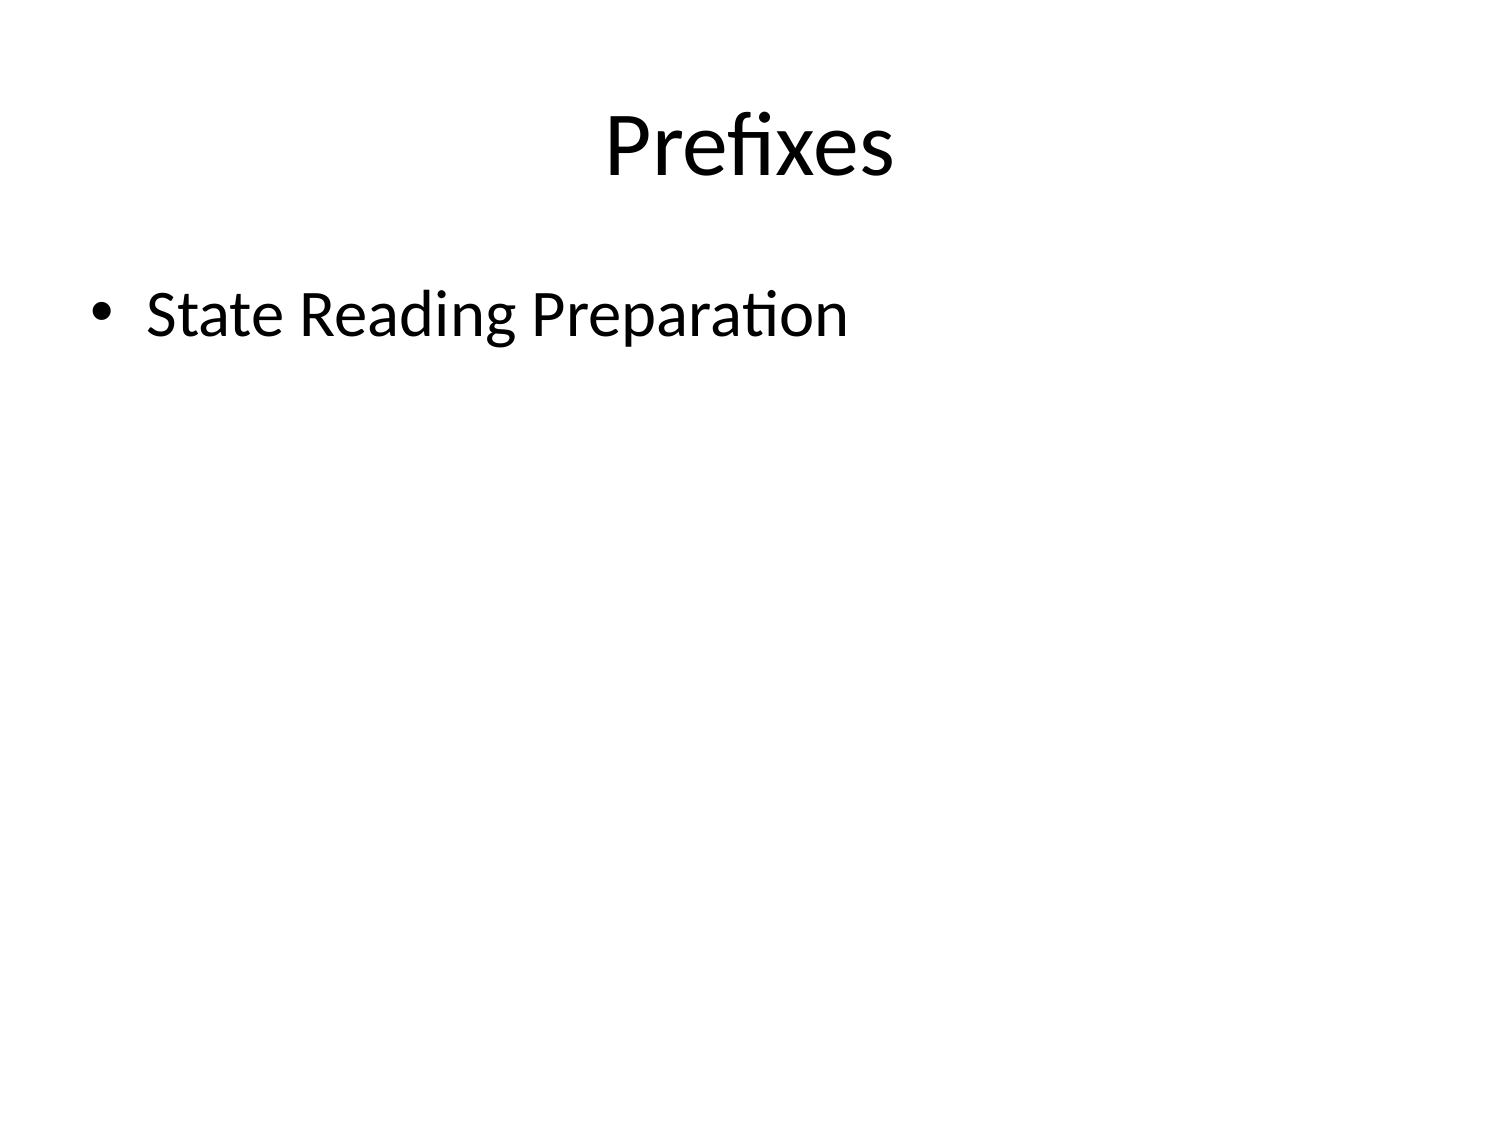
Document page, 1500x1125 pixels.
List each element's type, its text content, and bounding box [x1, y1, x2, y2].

title Prefixes [75, 45, 1425, 233]
list State Reading Preparation [75, 262, 1425, 1005]
